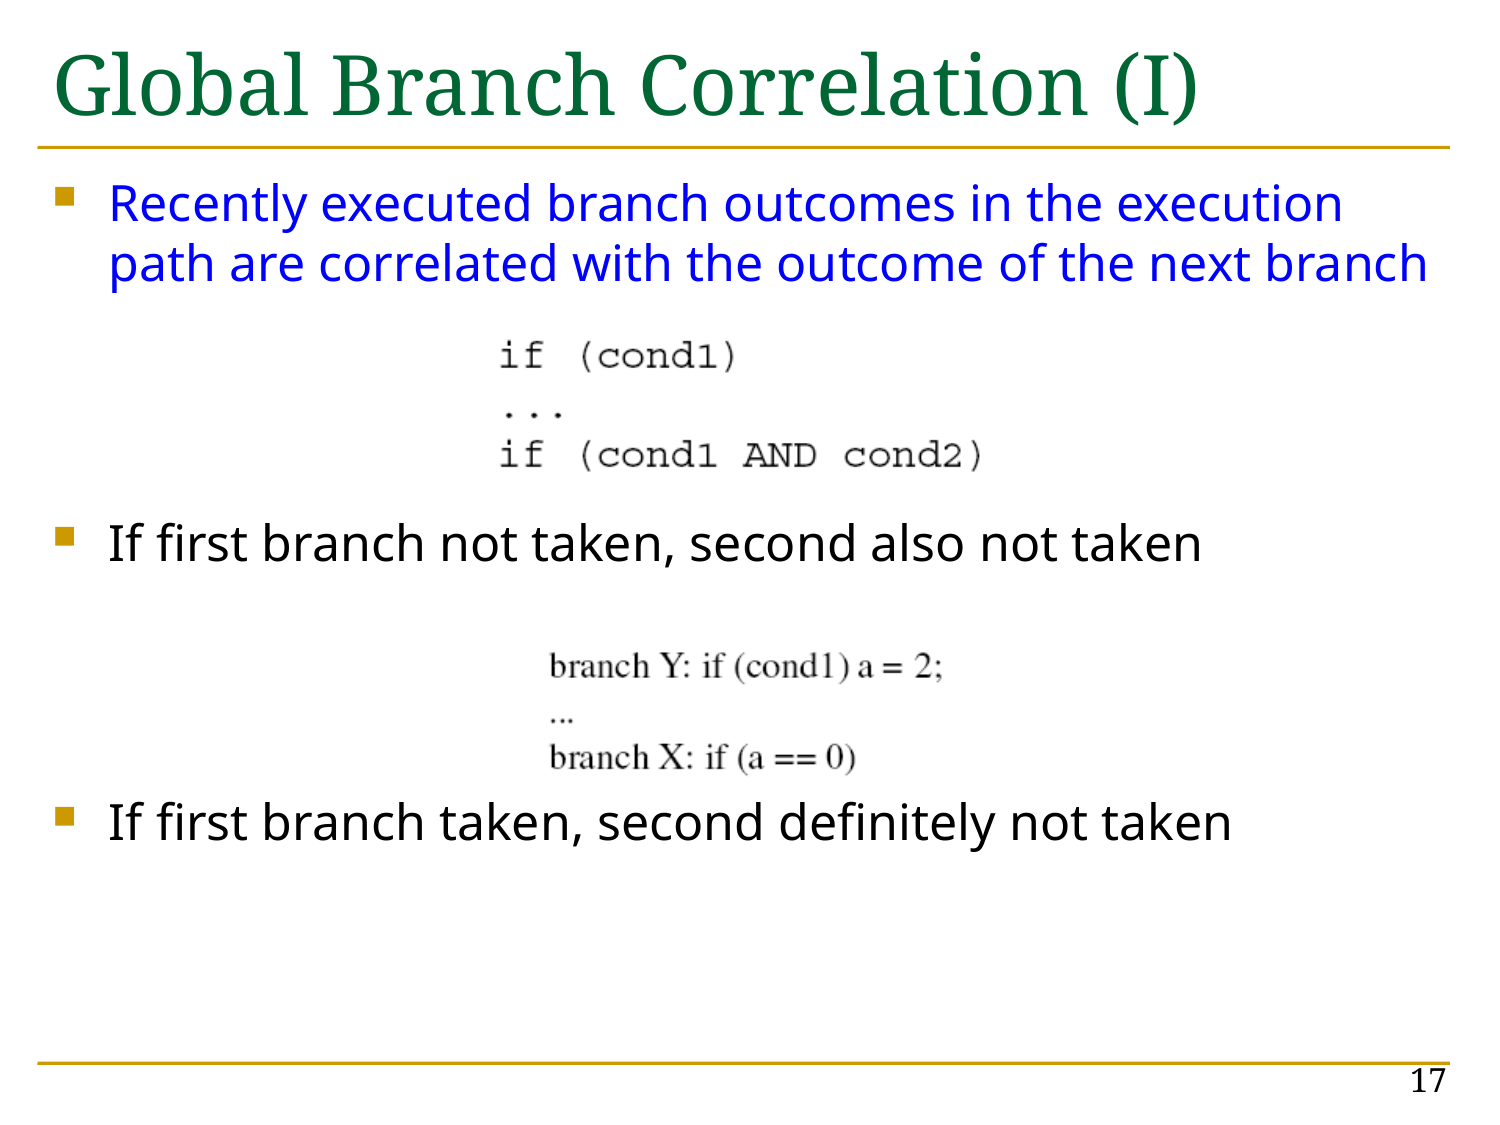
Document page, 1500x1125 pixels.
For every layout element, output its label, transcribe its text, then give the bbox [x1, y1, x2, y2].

picture [486, 324, 1014, 487]
slide_number 17 [1111, 1036, 1462, 1112]
picture [541, 637, 959, 796]
title Global Branch Correlation (I) [37, 24, 1450, 163]
list Recently executed branch outcomes in the execution path are correlated with the outcome of the next branch If first branch not taken, second also not taken If first branch taken, second definitely not taken [37, 163, 1450, 1016]
